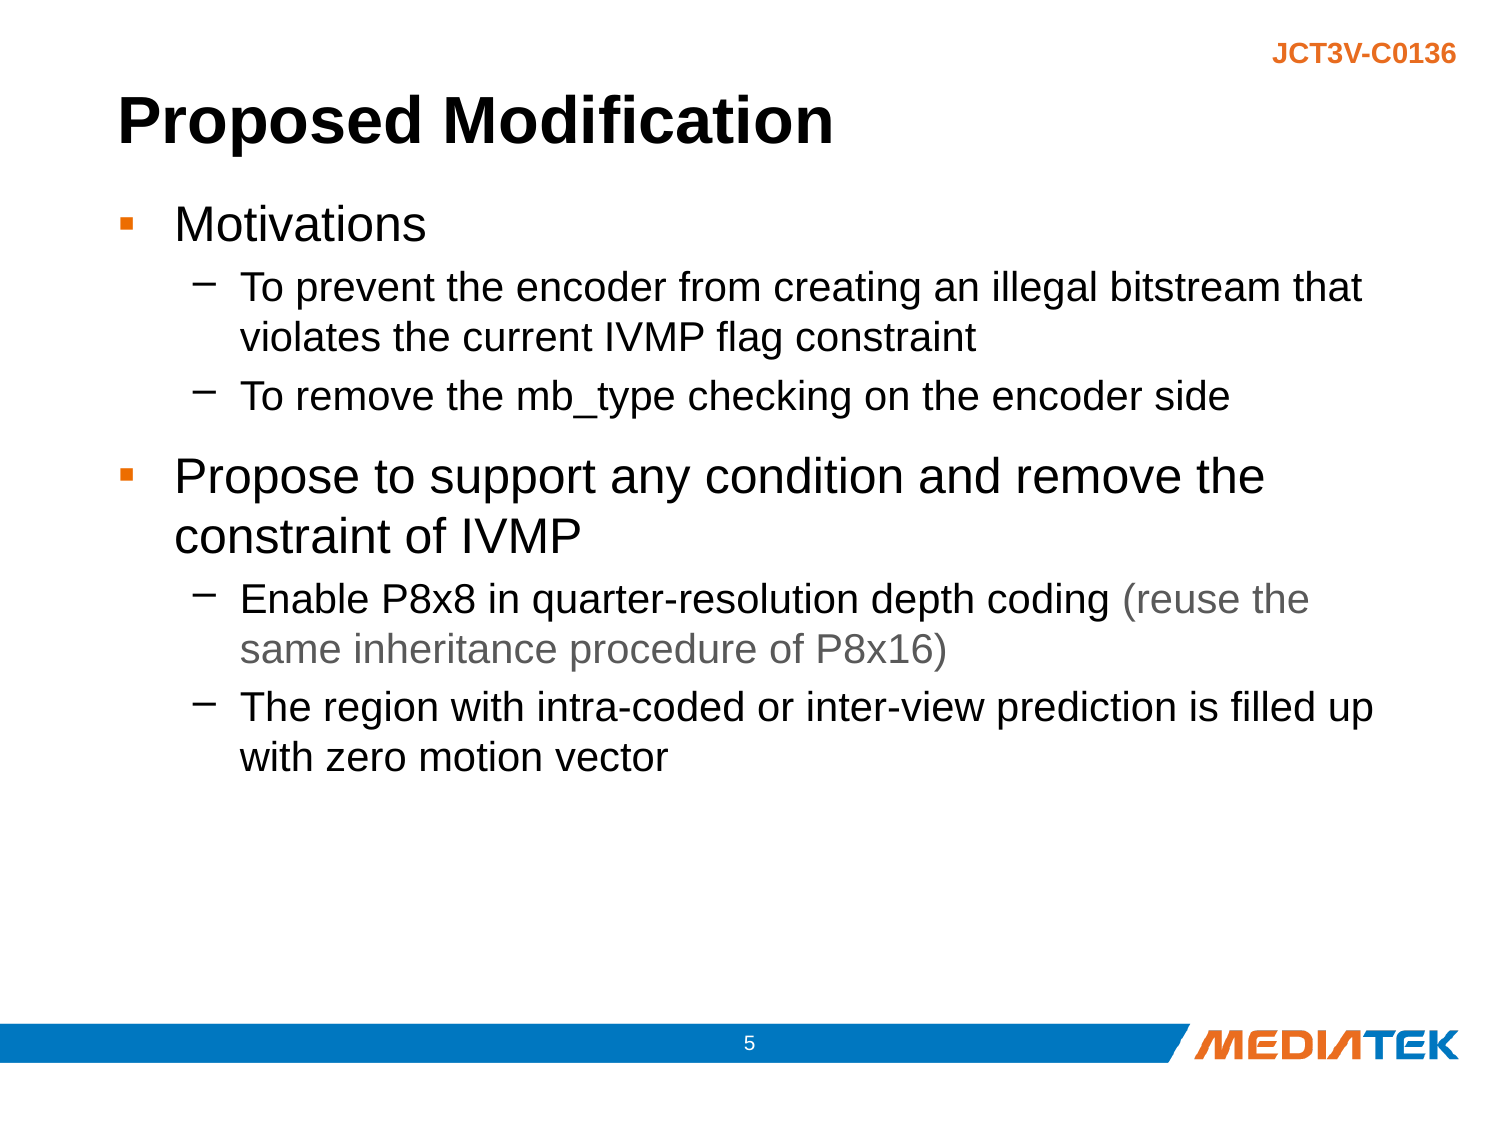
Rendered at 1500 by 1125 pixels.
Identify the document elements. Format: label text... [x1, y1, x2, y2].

slide_number 4 [711, 1022, 789, 1090]
list Motivations To prevent the encoder from creating an illegal bitstream that violates the current IVMP flag constraint To remove the mb_type checking on the encoder side Propose to support any condition and remove the constraint of IVMP Enable P8x8 in quarter-resolution depth coding (reuse the same inheritance procedure of P8x16) The region with intra-coded or inter-view prediction is filled up with zero motion vector [102, 184, 1425, 998]
title Proposed Modification [101, 62, 1425, 172]
picture [0, 1023, 711, 1063]
picture [789, 1023, 1459, 1063]
